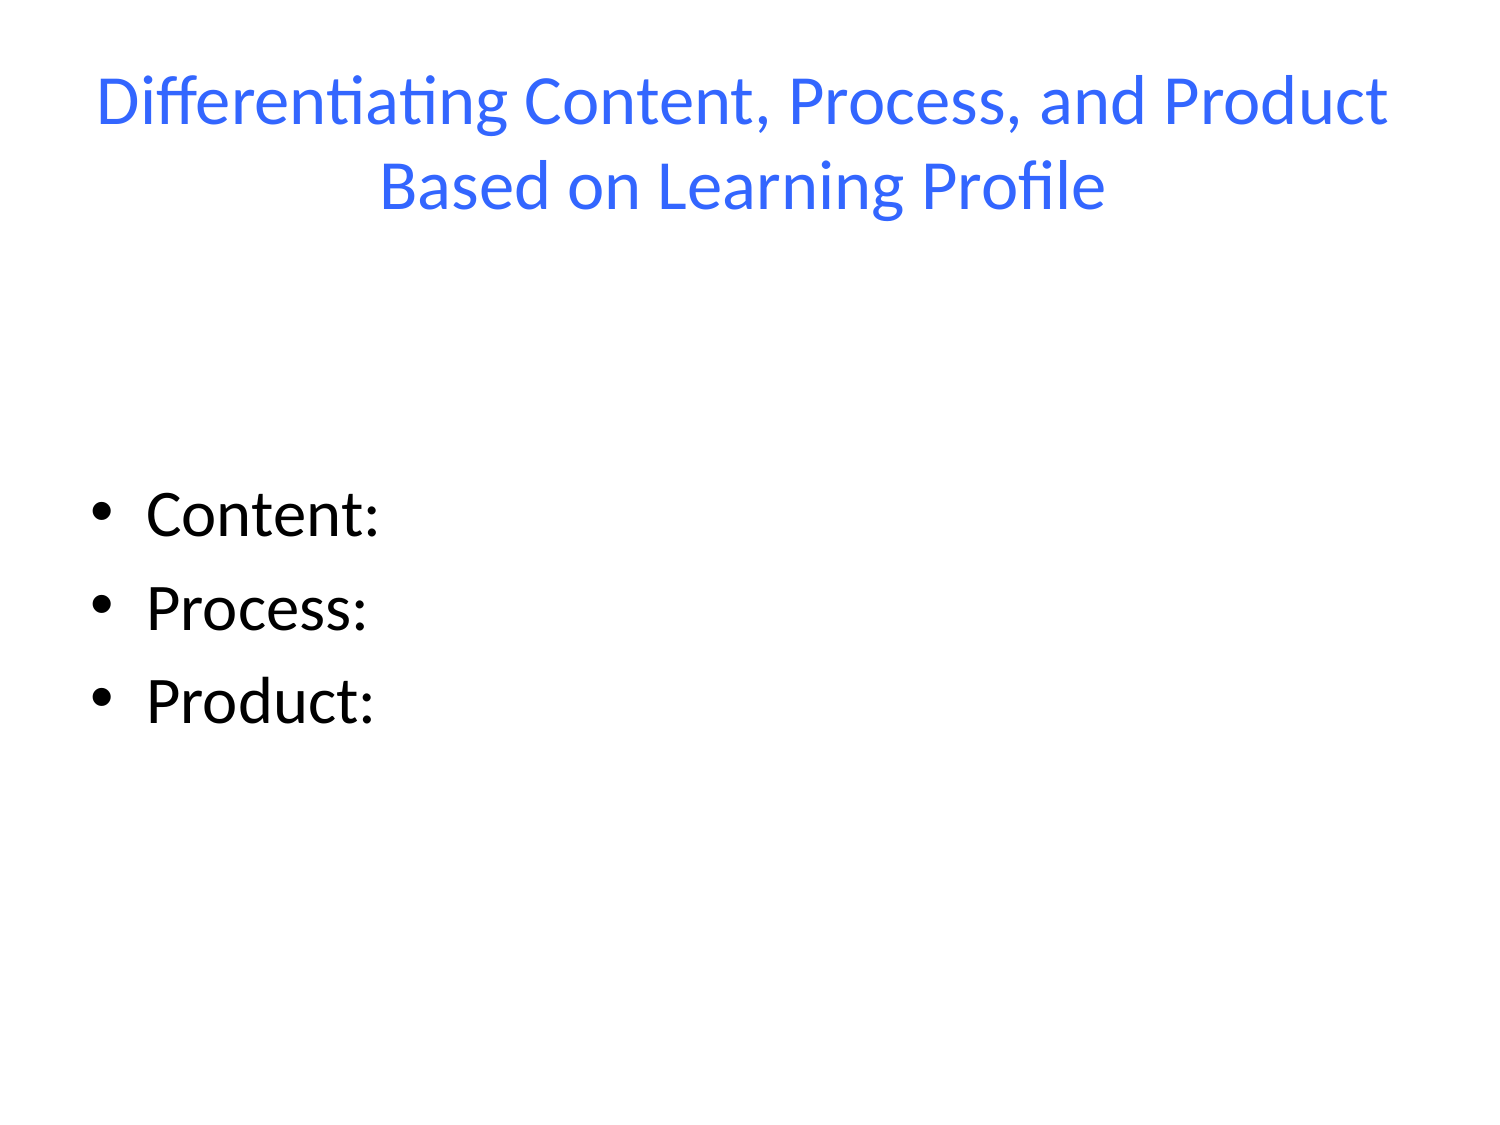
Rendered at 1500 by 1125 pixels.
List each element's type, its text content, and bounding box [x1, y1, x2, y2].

title Differentiating Content, Process, and Product Based on Learning Profile [62, 45, 1425, 233]
list Content: Process: Product: [75, 462, 1425, 1005]
